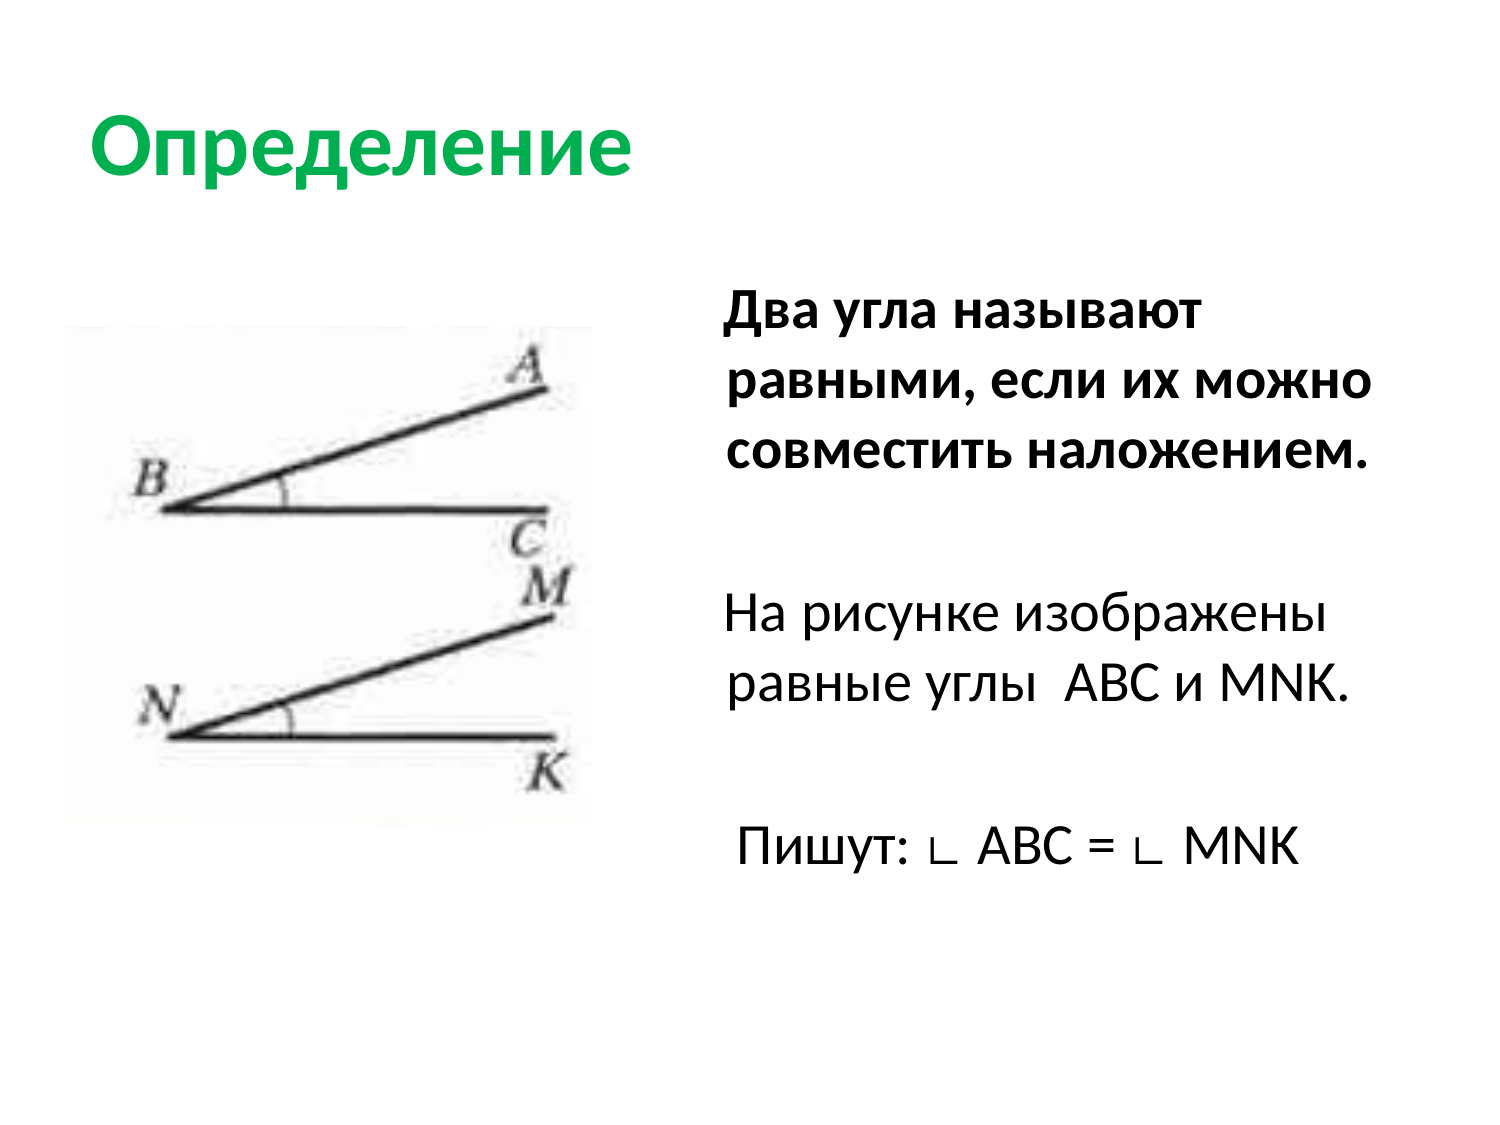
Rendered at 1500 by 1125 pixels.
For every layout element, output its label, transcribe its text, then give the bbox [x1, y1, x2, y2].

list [64, 326, 592, 826]
title Определение [75, 45, 1425, 233]
list Два угла называют равными, если их можно совместить наложением. На рисунке изображены равные углы АВС и MNK. Пишут: ∟ АВС = ∟ MNK [655, 262, 1425, 1005]
